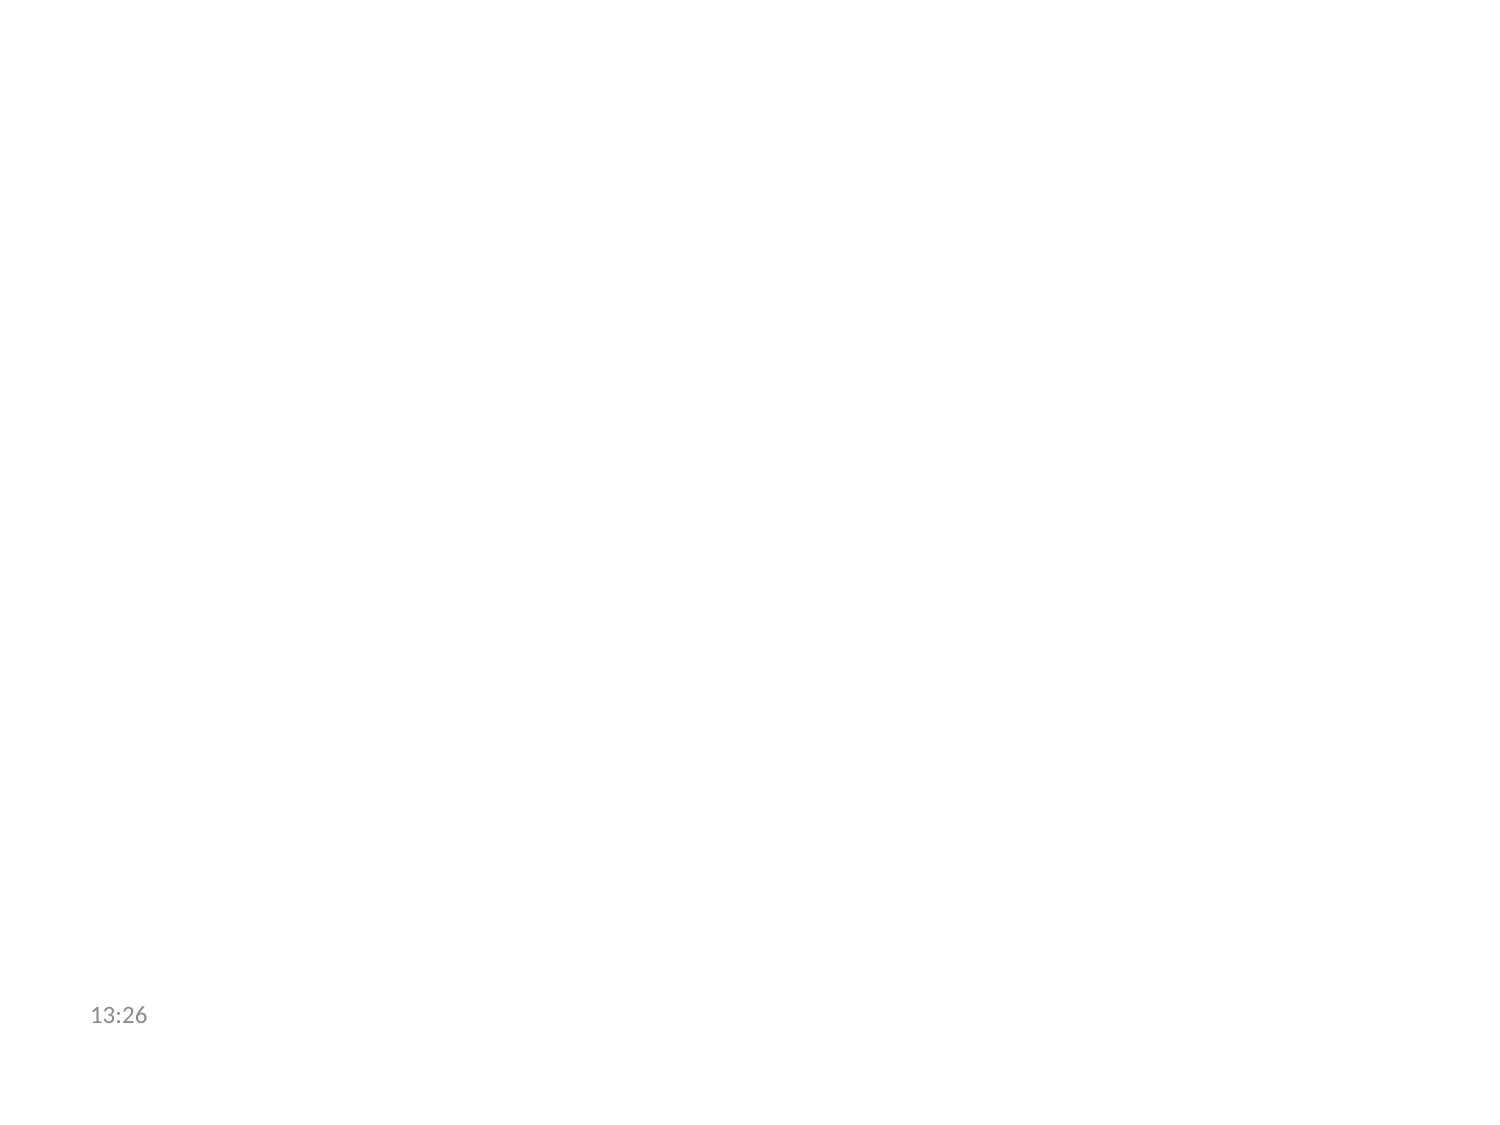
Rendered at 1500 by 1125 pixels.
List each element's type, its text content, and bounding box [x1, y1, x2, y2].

text_box 15:35 [75, 983, 425, 1044]
